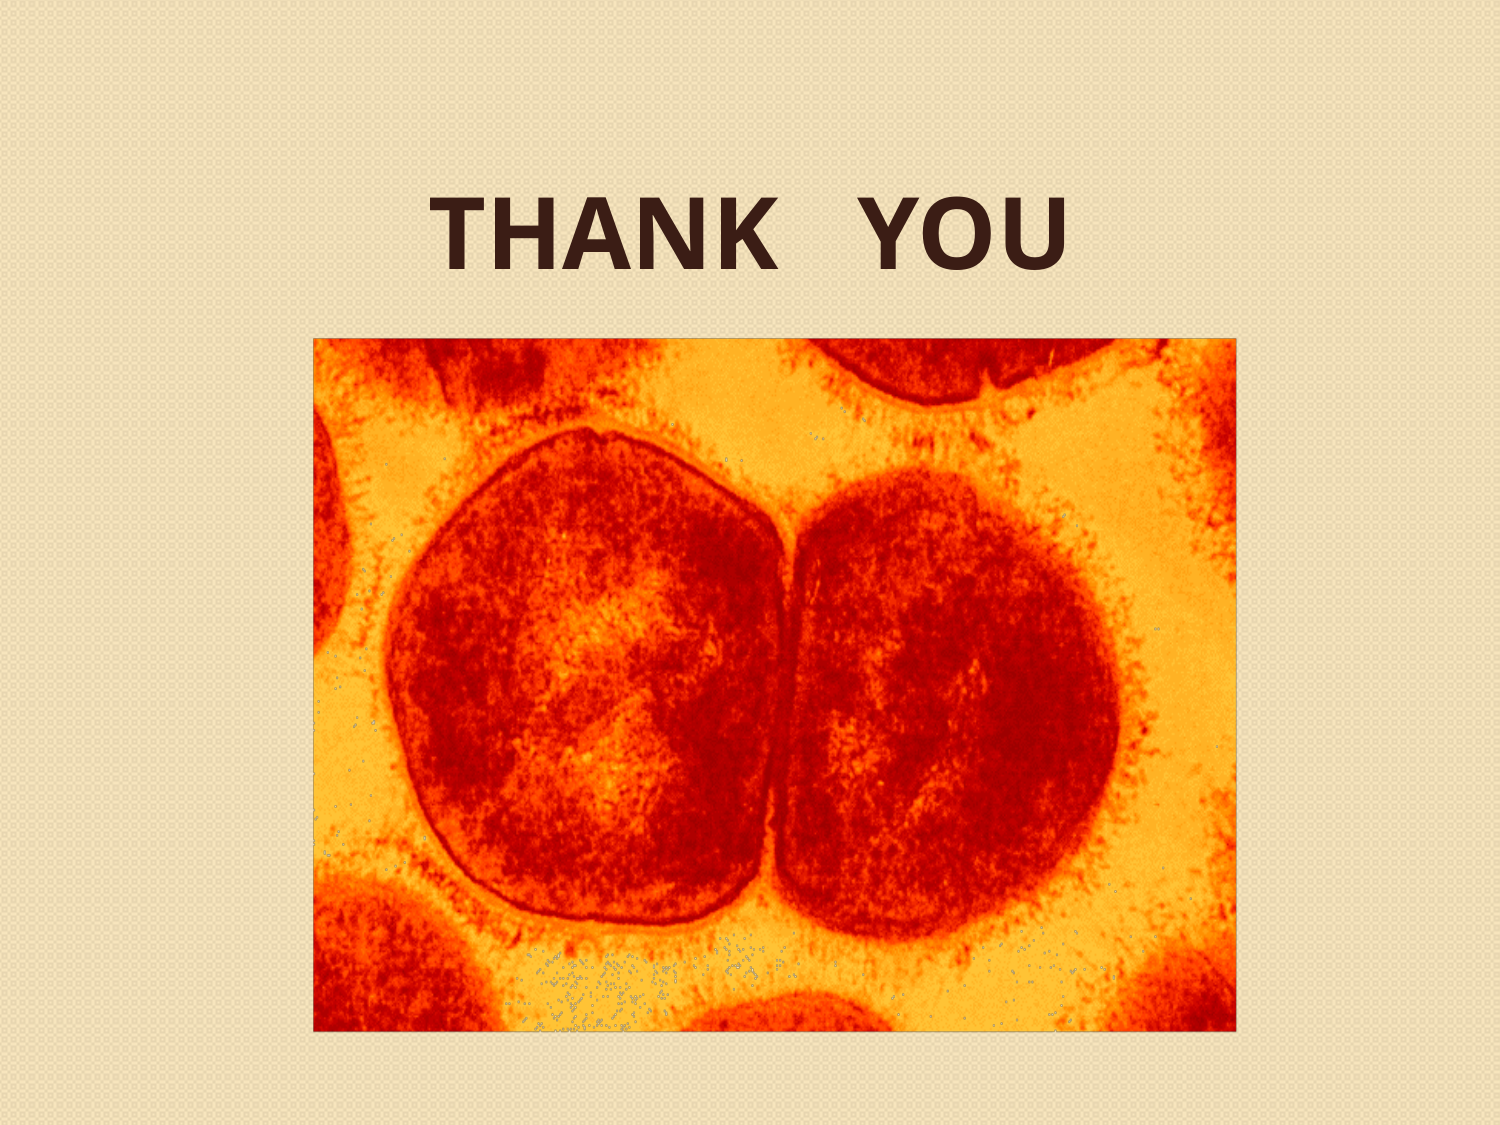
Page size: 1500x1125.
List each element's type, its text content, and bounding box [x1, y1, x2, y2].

picture [312, 337, 1238, 1034]
list THANK YOU [75, 162, 1413, 818]
